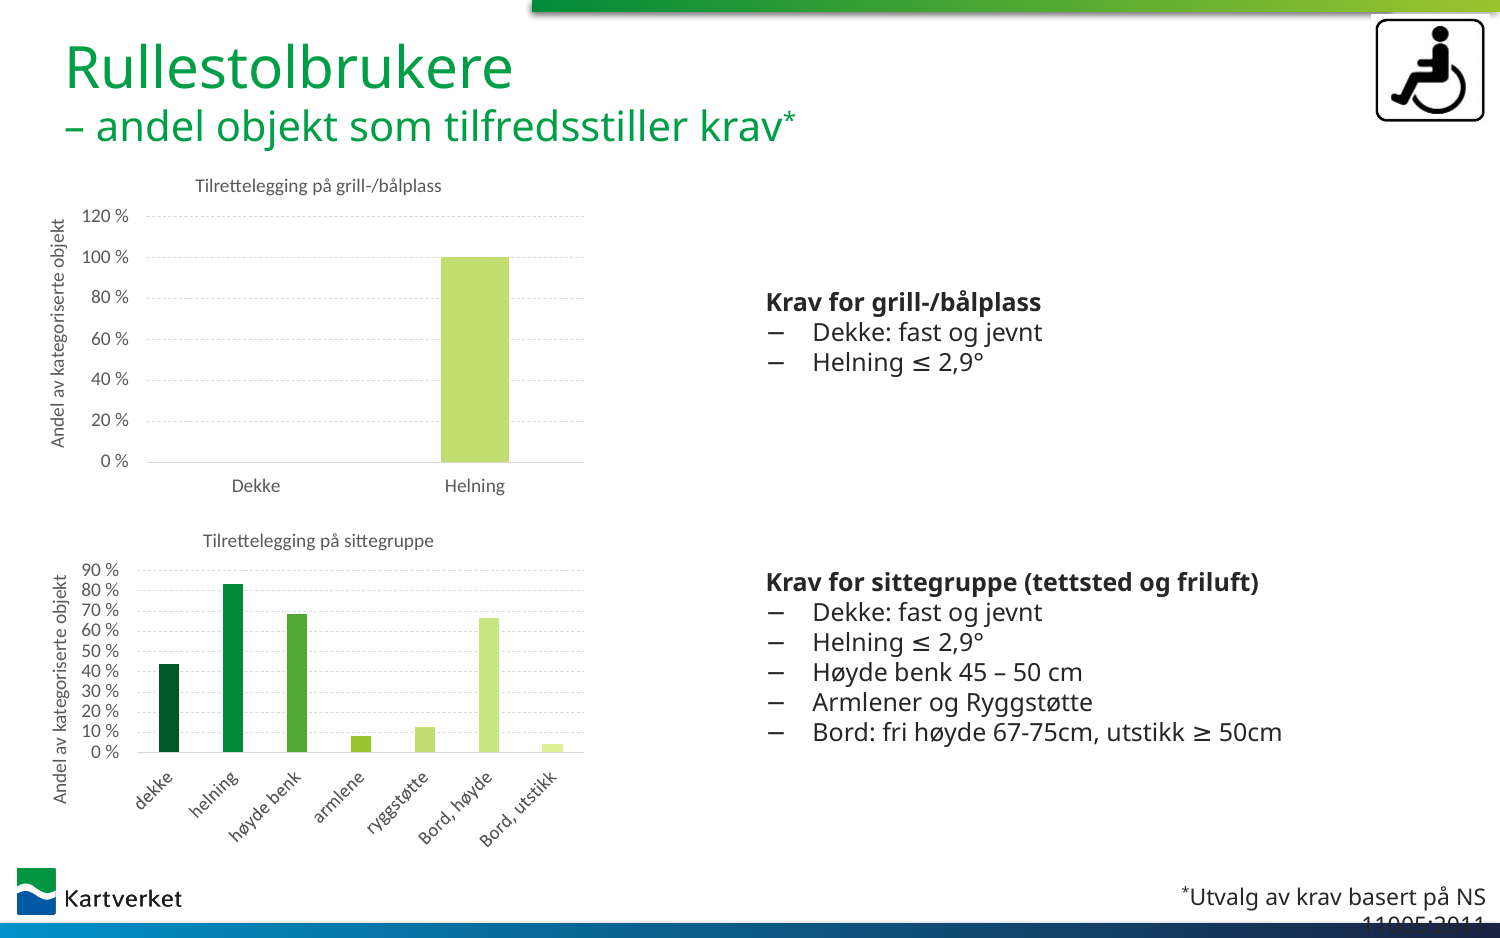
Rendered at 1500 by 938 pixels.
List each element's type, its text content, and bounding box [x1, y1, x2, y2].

text_box *Utvalg av krav basert på NS 11005:2011 [1068, 873, 1500, 938]
text_box Krav for grill-/bålplass Dekke: fast og jevnt Helning ≤ 2,9° [750, 279, 1452, 384]
picture [41, 166, 596, 505]
picture [41, 520, 596, 859]
text_box Krav for sittegruppe (tettsted og friluft) Dekke: fast og jevnt Helning ≤ 2,9° Høyde benk 45 – 50 cm Armlener og Ryggstøtte Bord: fri høyde 67-75cm, utstikk ≥ 50cm [750, 559, 1500, 754]
picture [1371, 13, 1491, 127]
text_box Rullestolbrukere – andel objekt som tilfredsstiller krav* [49, 14, 1431, 158]
